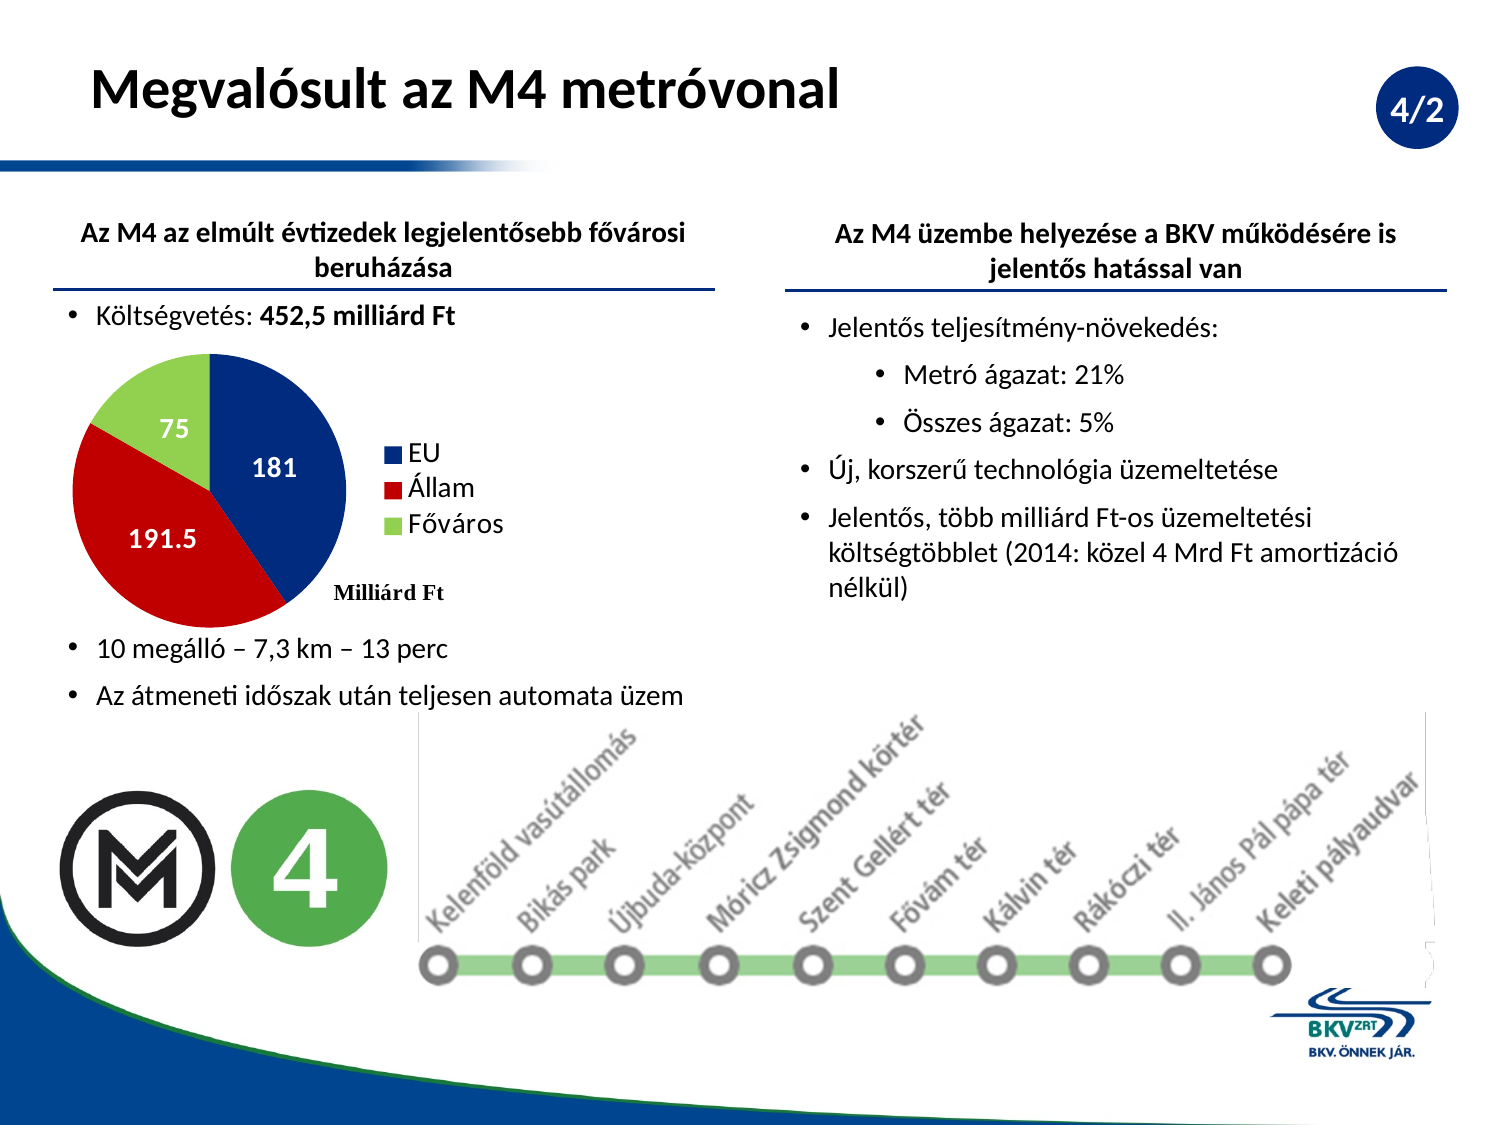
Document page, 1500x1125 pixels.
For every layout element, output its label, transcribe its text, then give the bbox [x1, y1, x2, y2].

picture [0, 137, 75, 197]
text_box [785, 207, 1448, 291]
picture [0, 711, 1436, 1125]
text_box 4/2 [1373, 64, 1461, 152]
text_box Költségvetés: 452,5 milliárd Ft 10 megálló – 7,3 km – 13 perc Az átmeneti időszak után teljesen automata üzem [51, 287, 717, 612]
text_box Jelentős teljesítmény-növekedés: Metró ágazat: 21% Összes ágazat: 5% Új, korszerű technológia üzemeltetése Jelentős, több milliárd Ft-os üzemeltetési költségtöbblet (2014: közel 4 Mrd Ft amortizáció nélkül) [783, 299, 1449, 624]
title Megvalósult az M4 metróvonal [75, 42, 1426, 246]
text_box Az M4 az elmúlt évtizedek legjelentősebb fővárosi beruházása [51, 204, 716, 287]
chart [43, 348, 526, 634]
